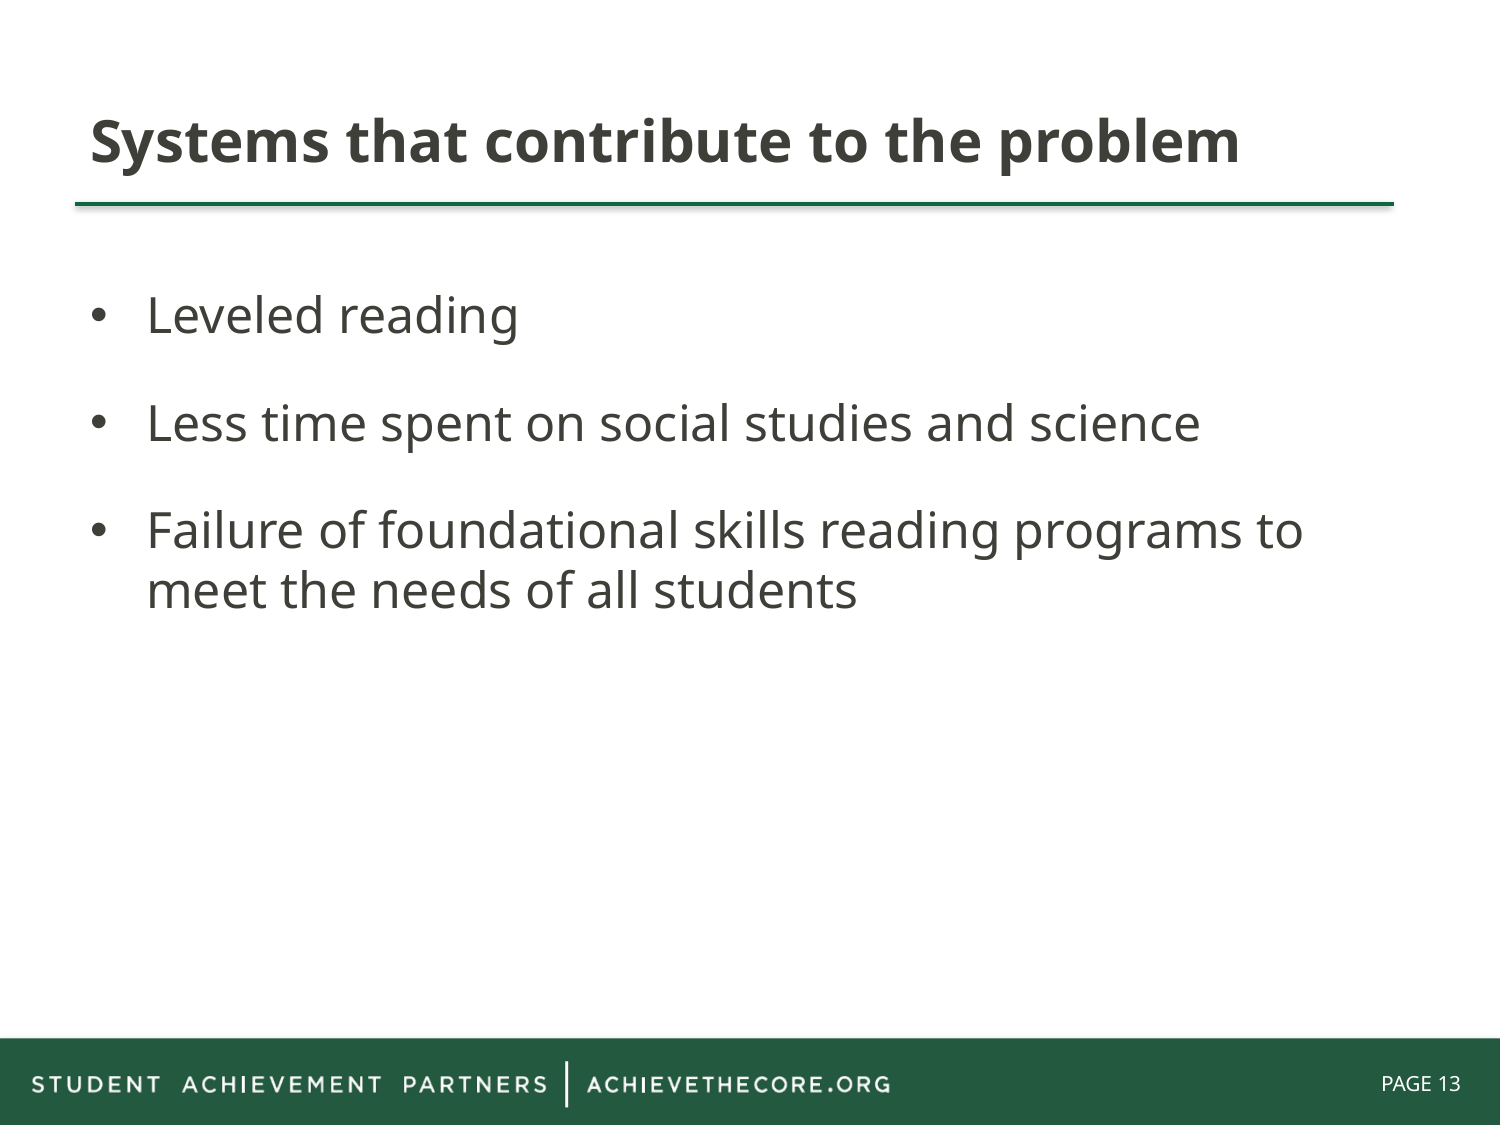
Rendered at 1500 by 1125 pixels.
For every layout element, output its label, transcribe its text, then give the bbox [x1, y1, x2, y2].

list Leveled reading Less time spent on social studies and science Failure of foundational skills reading programs to meet the needs of all students [75, 276, 1425, 964]
title Systems that contribute to the problem [75, 45, 1425, 233]
